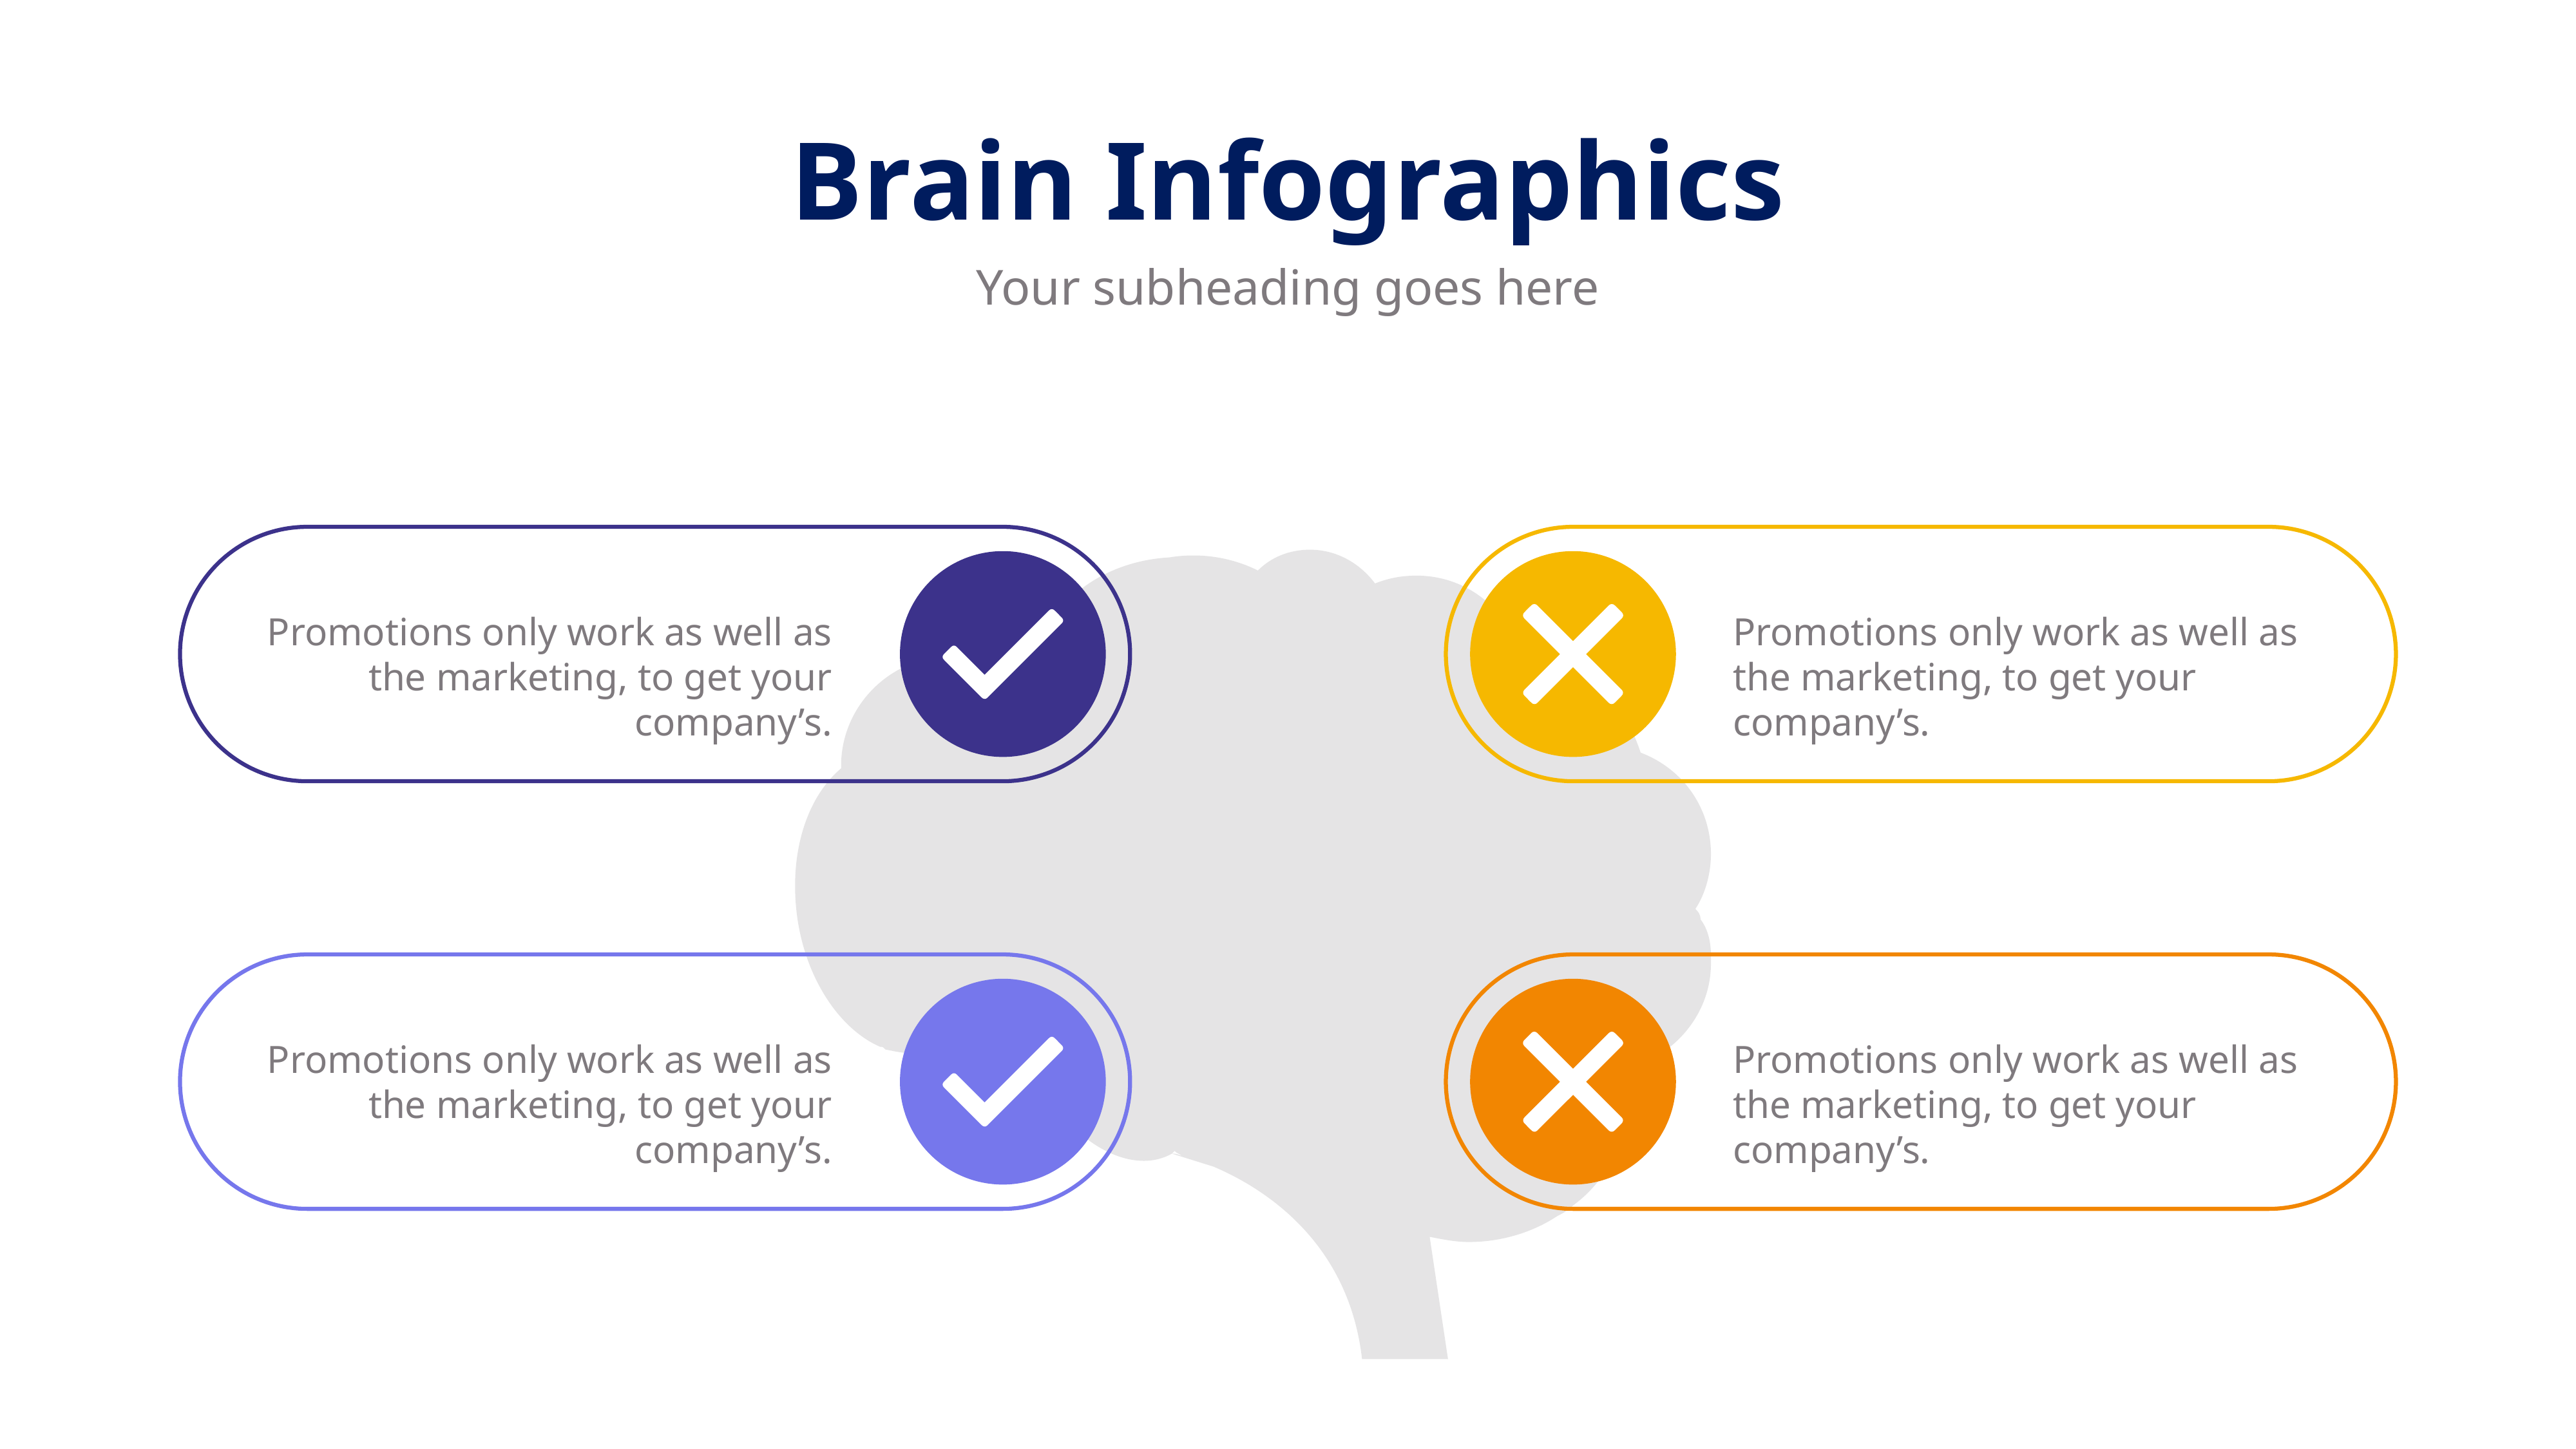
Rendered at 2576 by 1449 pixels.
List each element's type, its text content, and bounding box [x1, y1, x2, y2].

text_box [900, 978, 1106, 1185]
text_box [795, 549, 1712, 1359]
text_box Promotions only work as well as the marketing, to get your company’s. [1723, 603, 2372, 748]
text_box [180, 954, 1131, 1209]
text_box [1470, 978, 1676, 1185]
text_box [1445, 954, 2396, 1209]
text_box [942, 609, 1064, 699]
text_box [942, 1036, 1064, 1127]
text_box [1470, 551, 1676, 757]
text_box [1445, 579, 1470, 729]
text_box Promotions only work as well as the marketing, to get your company’s. [1723, 1030, 2372, 1176]
text_box [1498, 527, 2396, 782]
text_box Promotions only work as well as the marketing, to get your company’s. [193, 603, 842, 748]
text_box Promotions only work as well as the marketing, to get your company’s. [193, 1030, 842, 1176]
text_box [900, 551, 1106, 757]
text_box [180, 527, 1131, 782]
text_box [1523, 1031, 1623, 1132]
text_box Your subheading goes here [281, 251, 2295, 319]
text_box Brain Infographics [781, 108, 1795, 247]
